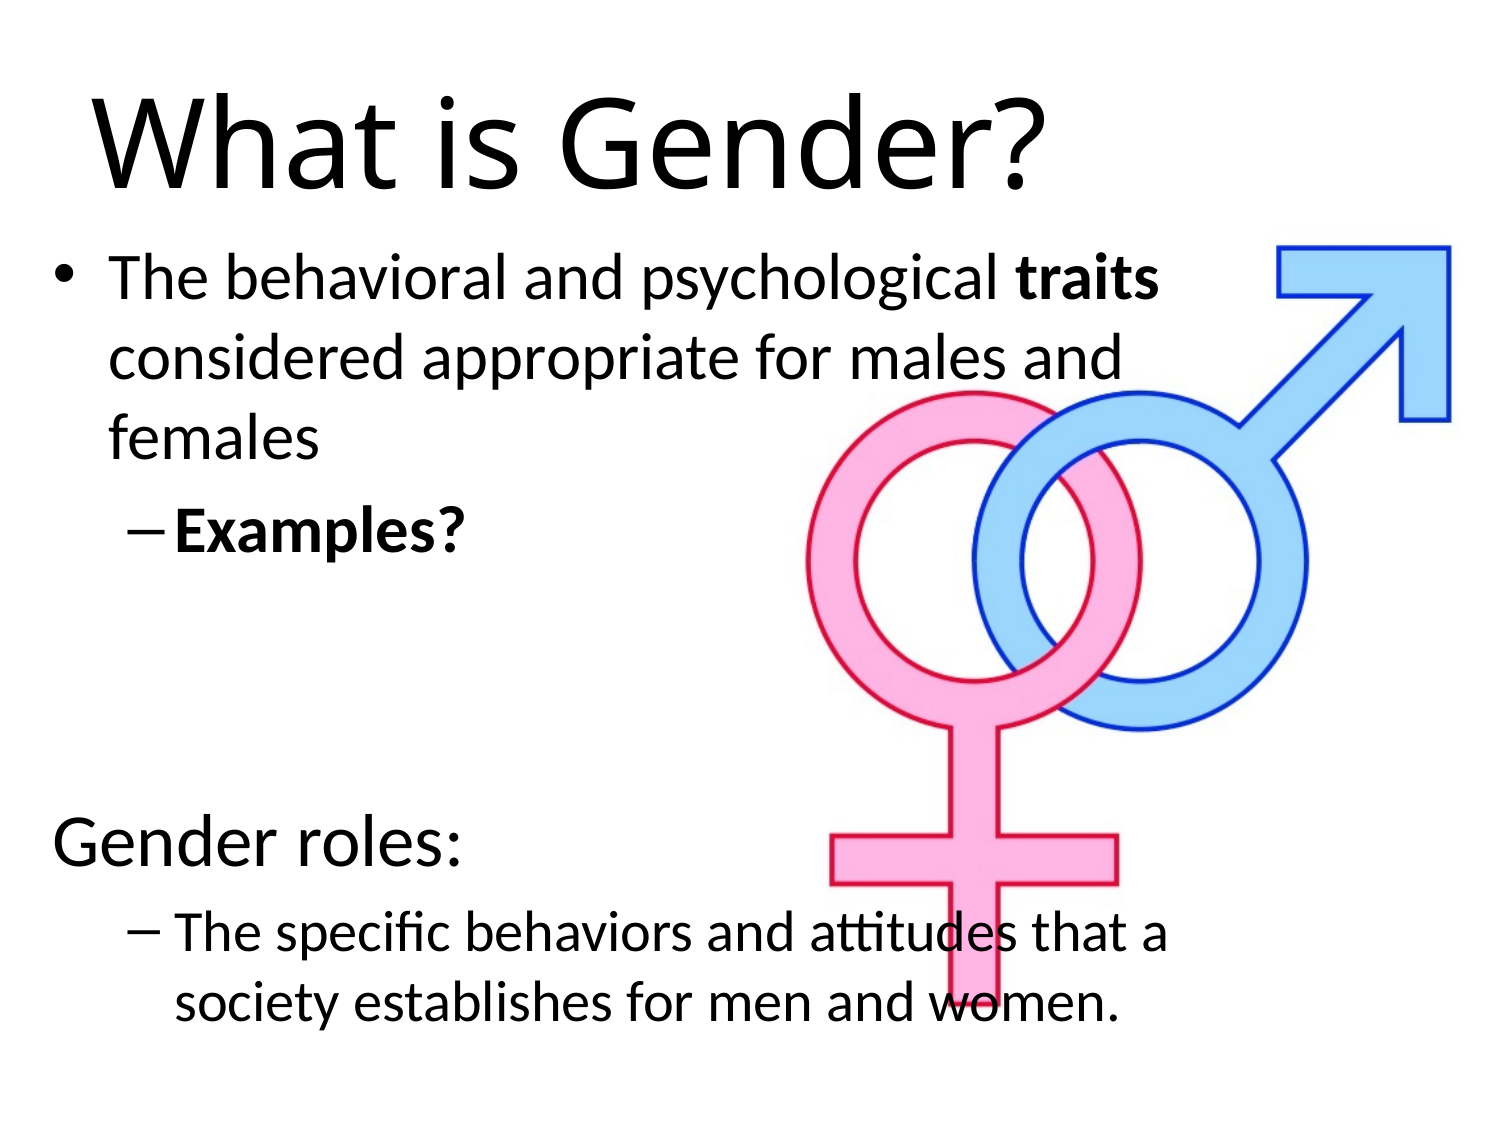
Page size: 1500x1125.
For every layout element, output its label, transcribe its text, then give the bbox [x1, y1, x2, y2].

list The behavioral and psychological traits considered appropriate for males and females Examples? Gender roles: The specific behaviors and attitudes that a society establishes for men and women. [37, 224, 1350, 1088]
picture [786, 224, 1478, 1026]
title What is Gender? [75, 45, 1425, 224]
